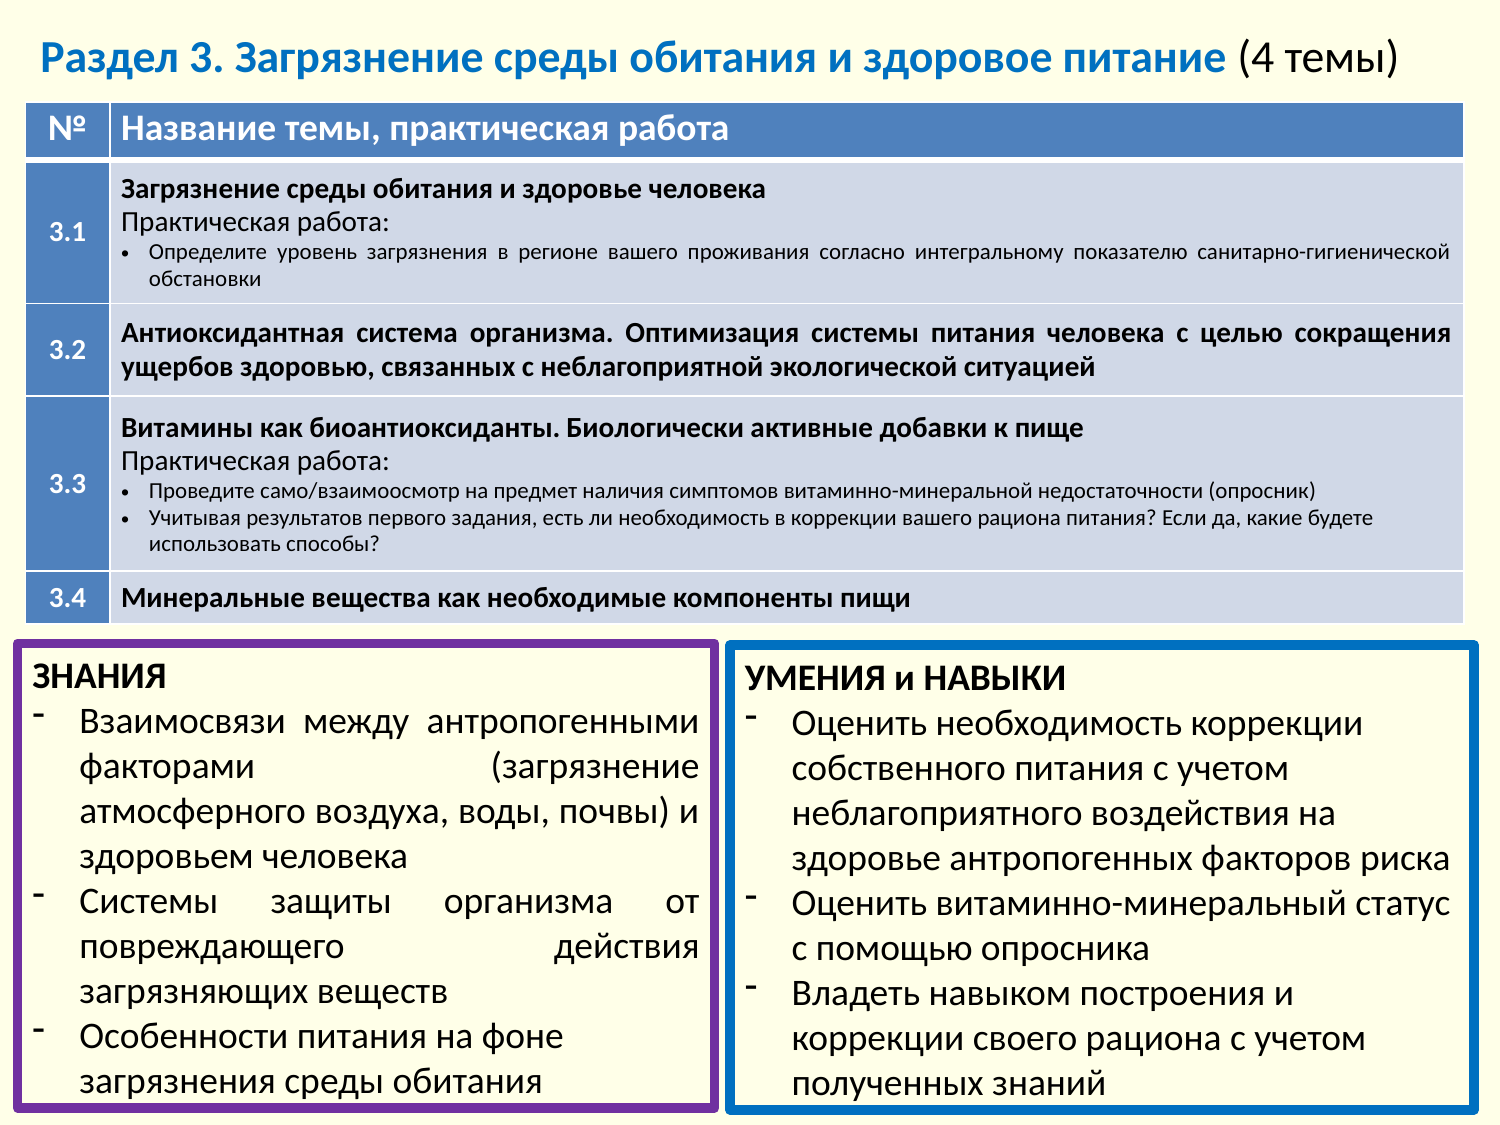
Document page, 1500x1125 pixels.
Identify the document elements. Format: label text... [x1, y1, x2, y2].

table_cell Минеральные вещества как необходимые компоненты пищи [111, 572, 1463, 623]
table_cell 3.2 [26, 304, 109, 395]
table_cell Антиоксидантная система организма. Оптимизация системы питания человека с целью сокращения ущербов здоровью, связанных с неблагоприятной экологической ситуацией [111, 304, 1463, 395]
table_cell 3.1 [26, 163, 109, 303]
table_header № [26, 103, 109, 157]
table_header Название темы, практическая работа [111, 103, 1463, 157]
text_box ЗНАНИЯ Взаимосвязи между антропогенными факторами (загрязнение атмосферного воздуха, воды, почвы) и здоровьем человека Системы защиты организма от повреждающего действия загрязняющих веществ Особенности питания на фоне загрязнения среды обитания [17, 643, 715, 1108]
table_cell 3.4 [26, 572, 109, 623]
table_cell Витамины как биоантиоксиданты. Биологически активные добавки к пище Практическая работа: Проведите само/взаимоосмотр на предмет наличия симптомов витаминно-минеральной недостаточности (опросник) Учитывая результатов первого задания, есть ли необходимость в коррекции вашего рациона питания? Если да, какие будете использовать способы? [111, 397, 1463, 570]
table_cell Загрязнение среды обитания и здоровье человека Практическая работа: Определите уровень загрязнения в регионе вашего проживания согласно интегральному показателю санитарно-гигиенической обстановки [111, 163, 1463, 303]
text_box УМЕНИЯ и НАВЫКИ Оценить необходимость коррекции собственного питания с учетом неблагоприятного воздействия на здоровье антропогенных факторов риска Оценить витаминно-минеральный статус с помощью опросника Владеть навыком построения и коррекции своего рациона с учетом полученных знаний [729, 645, 1475, 1110]
table_cell 3.3 [26, 397, 109, 570]
list Раздел 3. Загрязнение среды обитания и здоровое питание (4 темы) [25, 19, 1500, 102]
